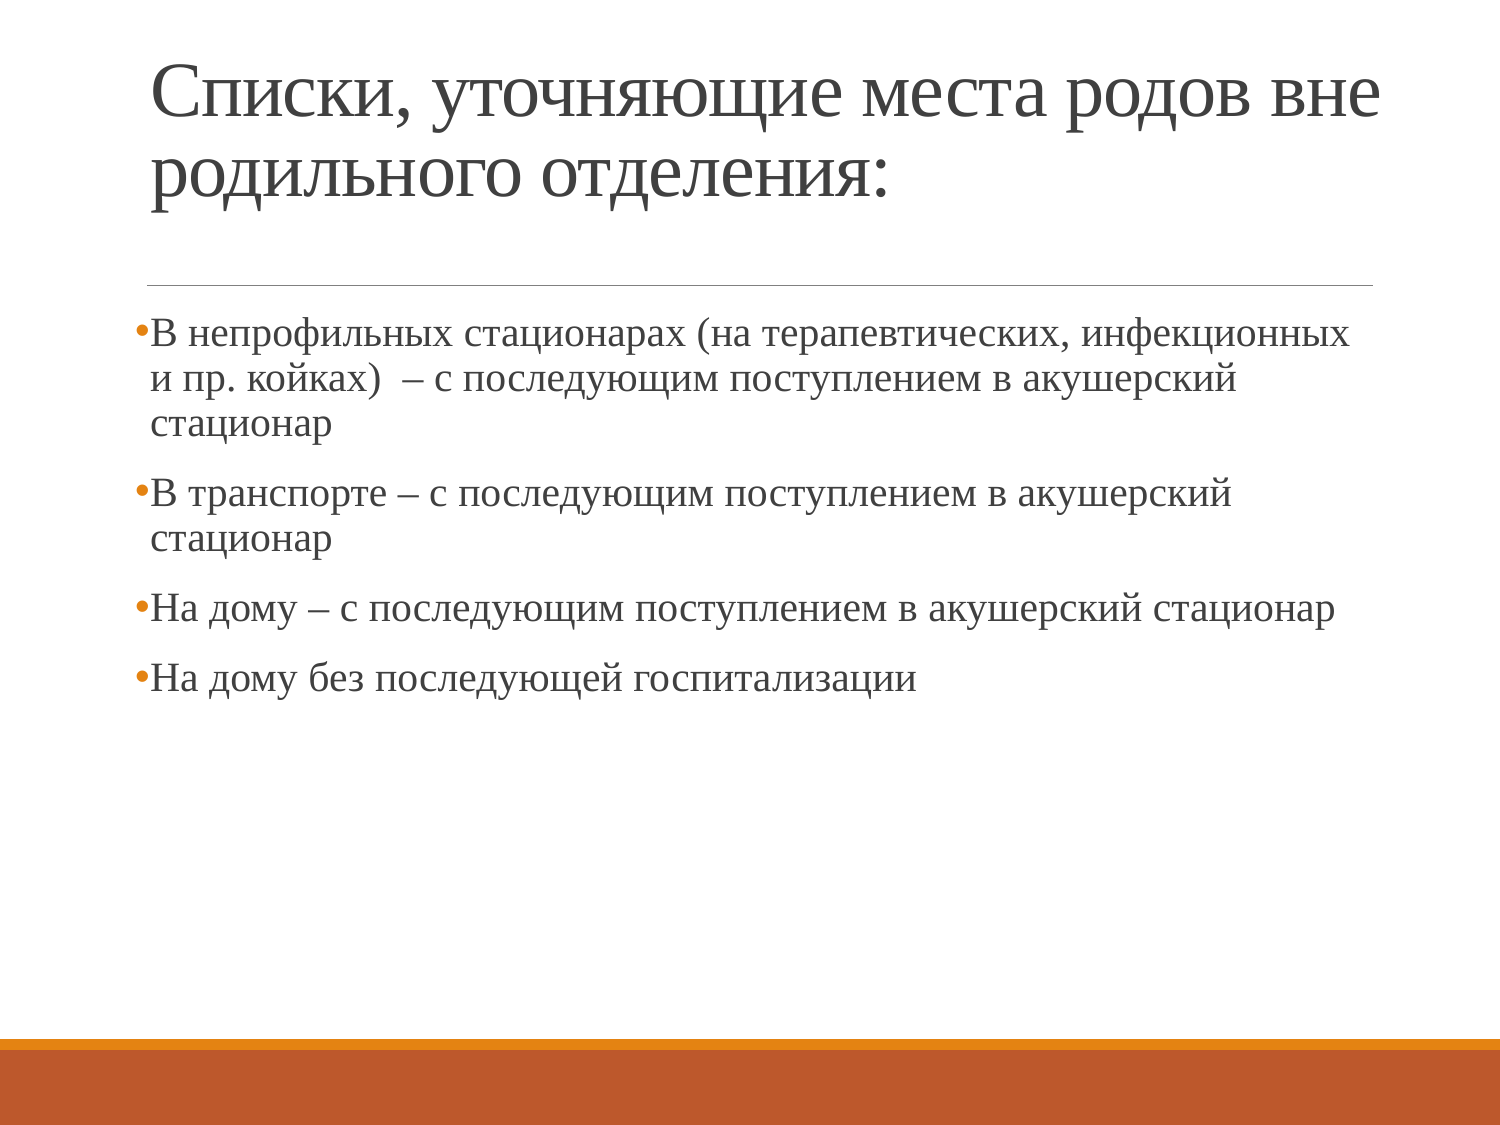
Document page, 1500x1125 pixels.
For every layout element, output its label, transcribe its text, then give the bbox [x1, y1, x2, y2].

title Списки, уточняющие места родов вне родильного отделения: [135, 45, 1425, 220]
list В непрофильных стационарах (на терапевтических, инфекционных и пр. койках) – с последующим поступлением в акушерский стационар В транспорте – с последующим поступлением в акушерский стационар На дому – с последующим поступлением в акушерский стационар На дому без последующей госпитализации [135, 302, 1373, 963]
